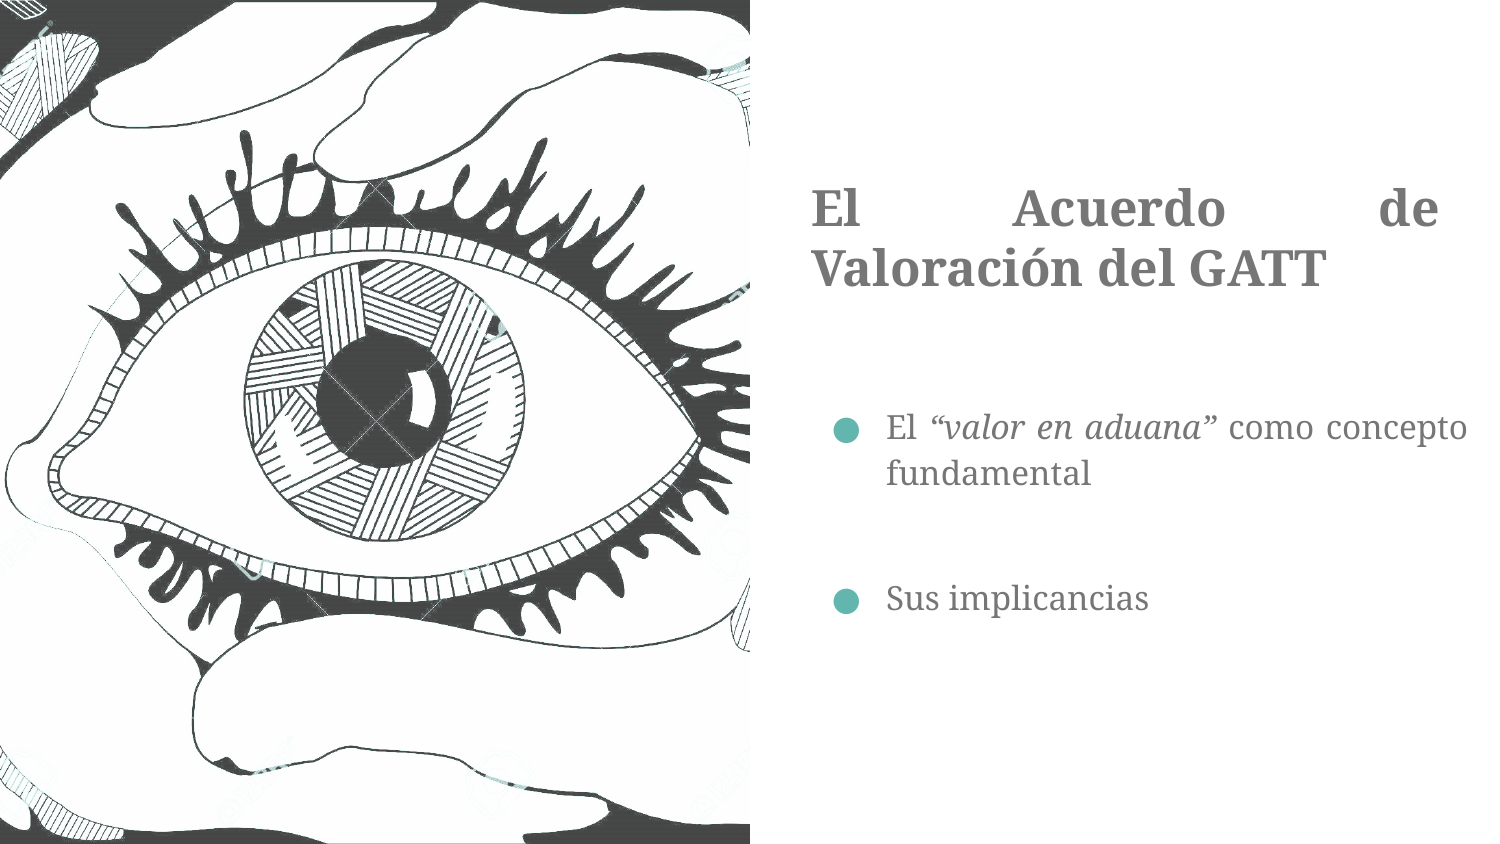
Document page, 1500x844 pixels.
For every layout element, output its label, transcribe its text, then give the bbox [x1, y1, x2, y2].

list El “valor en aduana” como concepto fundamental Sus implicancias [796, 385, 1484, 675]
picture [0, 0, 751, 844]
title El Acuerdo de Valoración del GATT [796, 117, 1455, 312]
